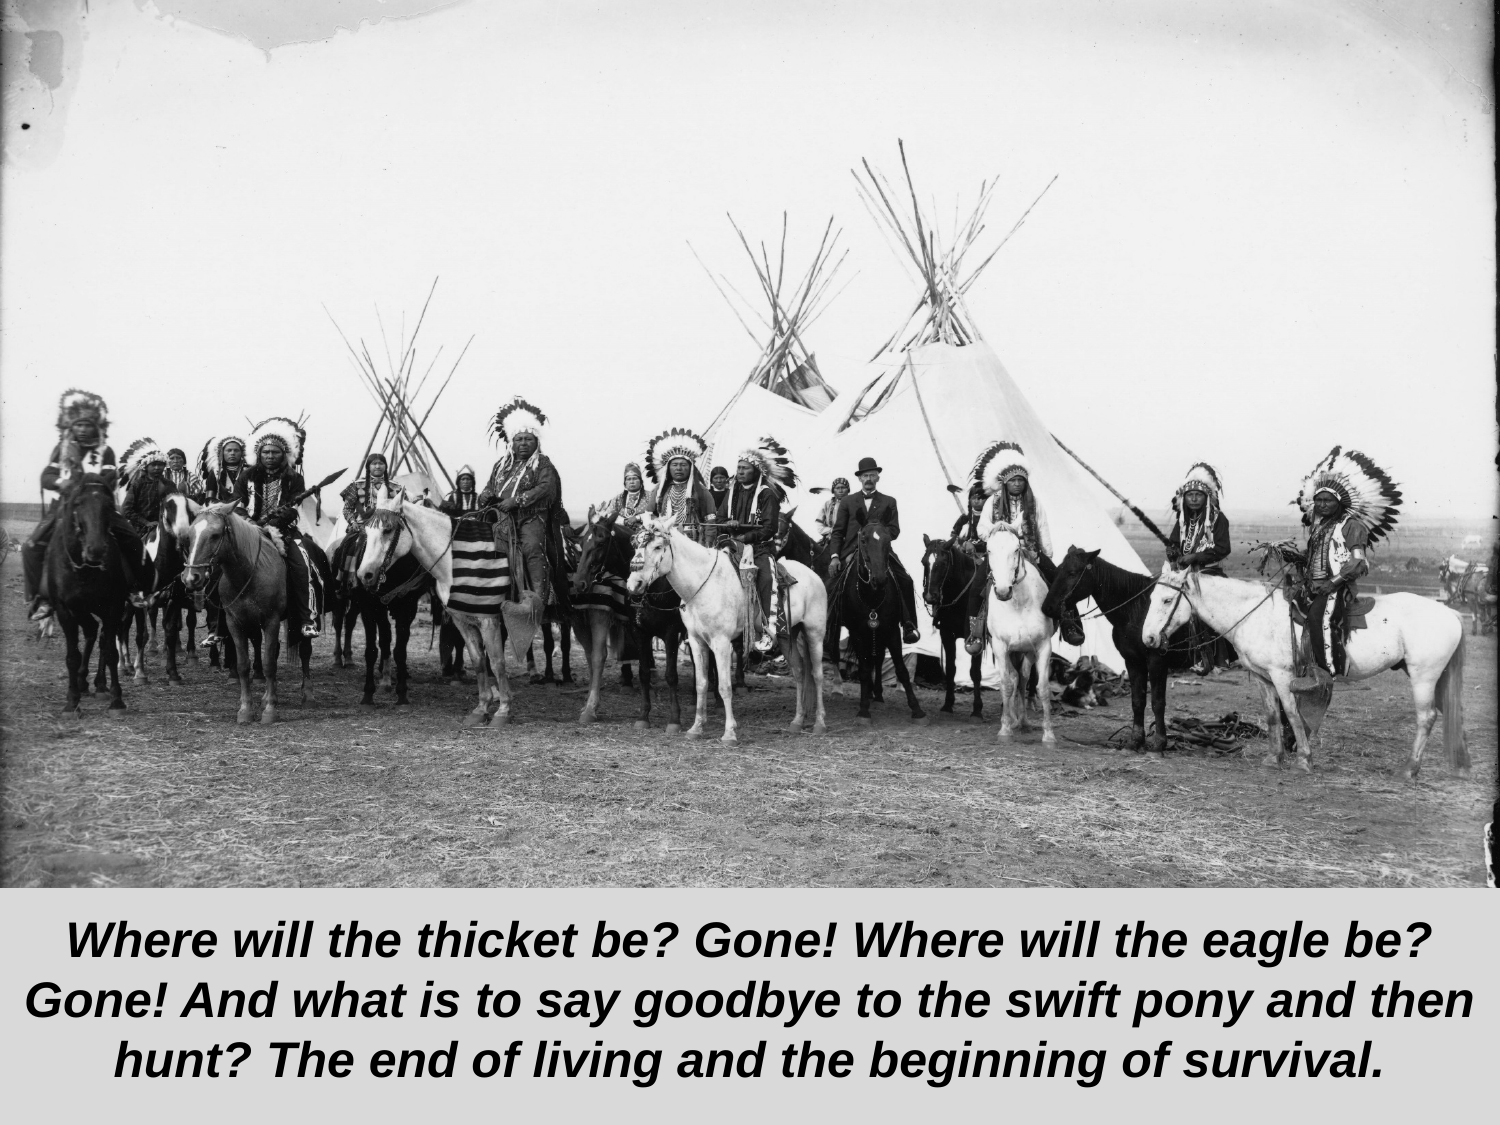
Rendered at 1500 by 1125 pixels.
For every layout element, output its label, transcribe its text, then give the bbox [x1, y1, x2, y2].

picture [0, 0, 1500, 888]
title Where will the thicket be? Gone! Where will the eagle be? Gone! And what is to say goodbye to the swift pony and then hunt? The end of living and the beginning of survival. [0, 894, 1500, 1125]
